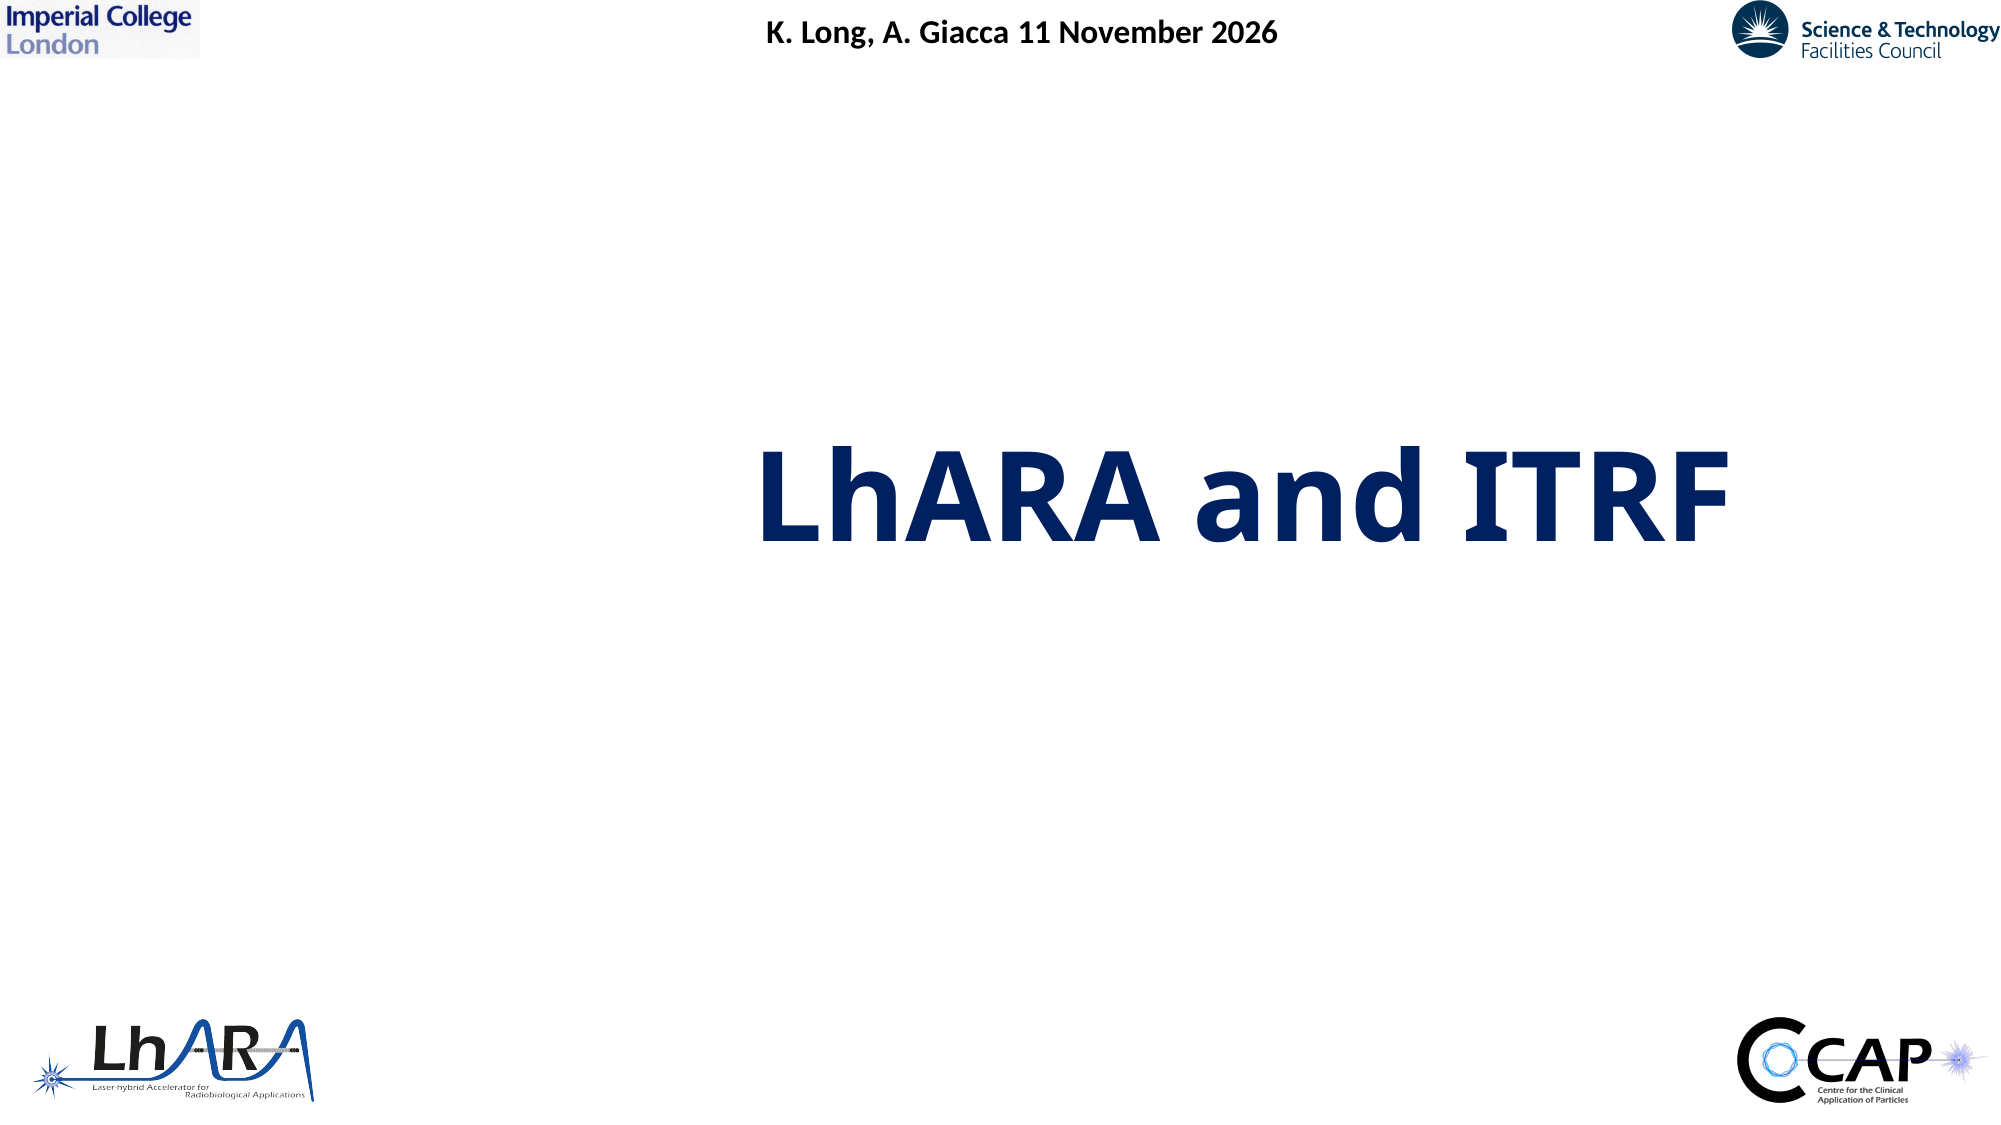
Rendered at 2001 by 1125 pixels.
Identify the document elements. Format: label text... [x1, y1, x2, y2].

picture [0, 0, 200, 59]
picture [1731, 996, 2000, 1124]
title LhARA and ITRF [249, 184, 1750, 576]
picture [0, 1006, 352, 1125]
picture [1731, 0, 2000, 59]
